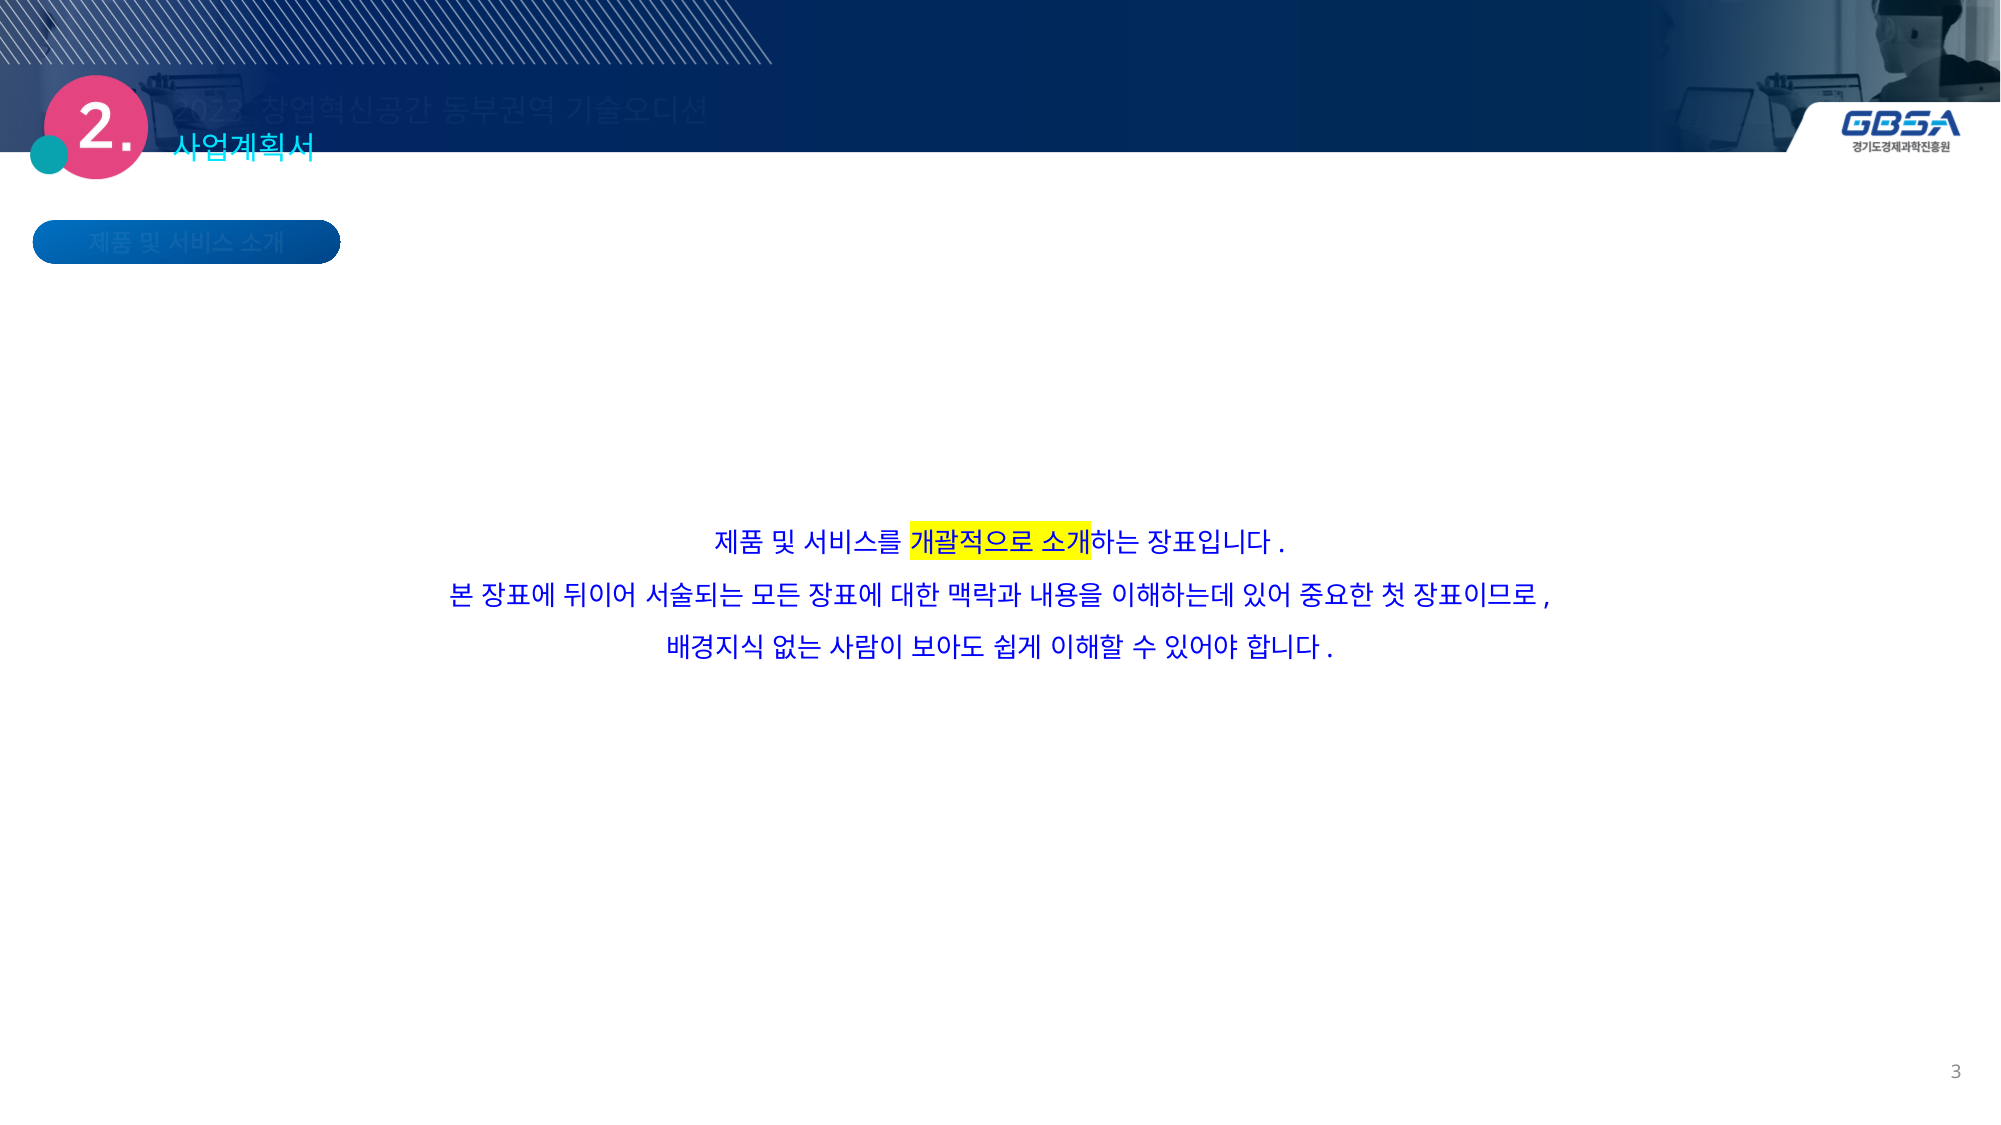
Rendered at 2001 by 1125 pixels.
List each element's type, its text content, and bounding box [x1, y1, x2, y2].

text_box [31, 219, 342, 265]
text_box 2023 창업혁신공간 동부권역 기술오디션 사업계획서 [157, 83, 868, 173]
text_box 제품 및 서비스 소개 [68, 220, 305, 264]
text_box 제품 및 서비스를 개괄적으로 소개하는 장표입니다. 본 장표에 뒤이어 서술되는 모든 장표에 대한 맥락과 내용을 이해하는데 있어 중요한 첫 장표이므로, 배경지식 없는 사람이 보아도 쉽게 이해할 수 있어야 합니다. [339, 508, 1661, 671]
slide_number 3 [1782, 1042, 1977, 1103]
picture [0, 0, 2001, 1125]
